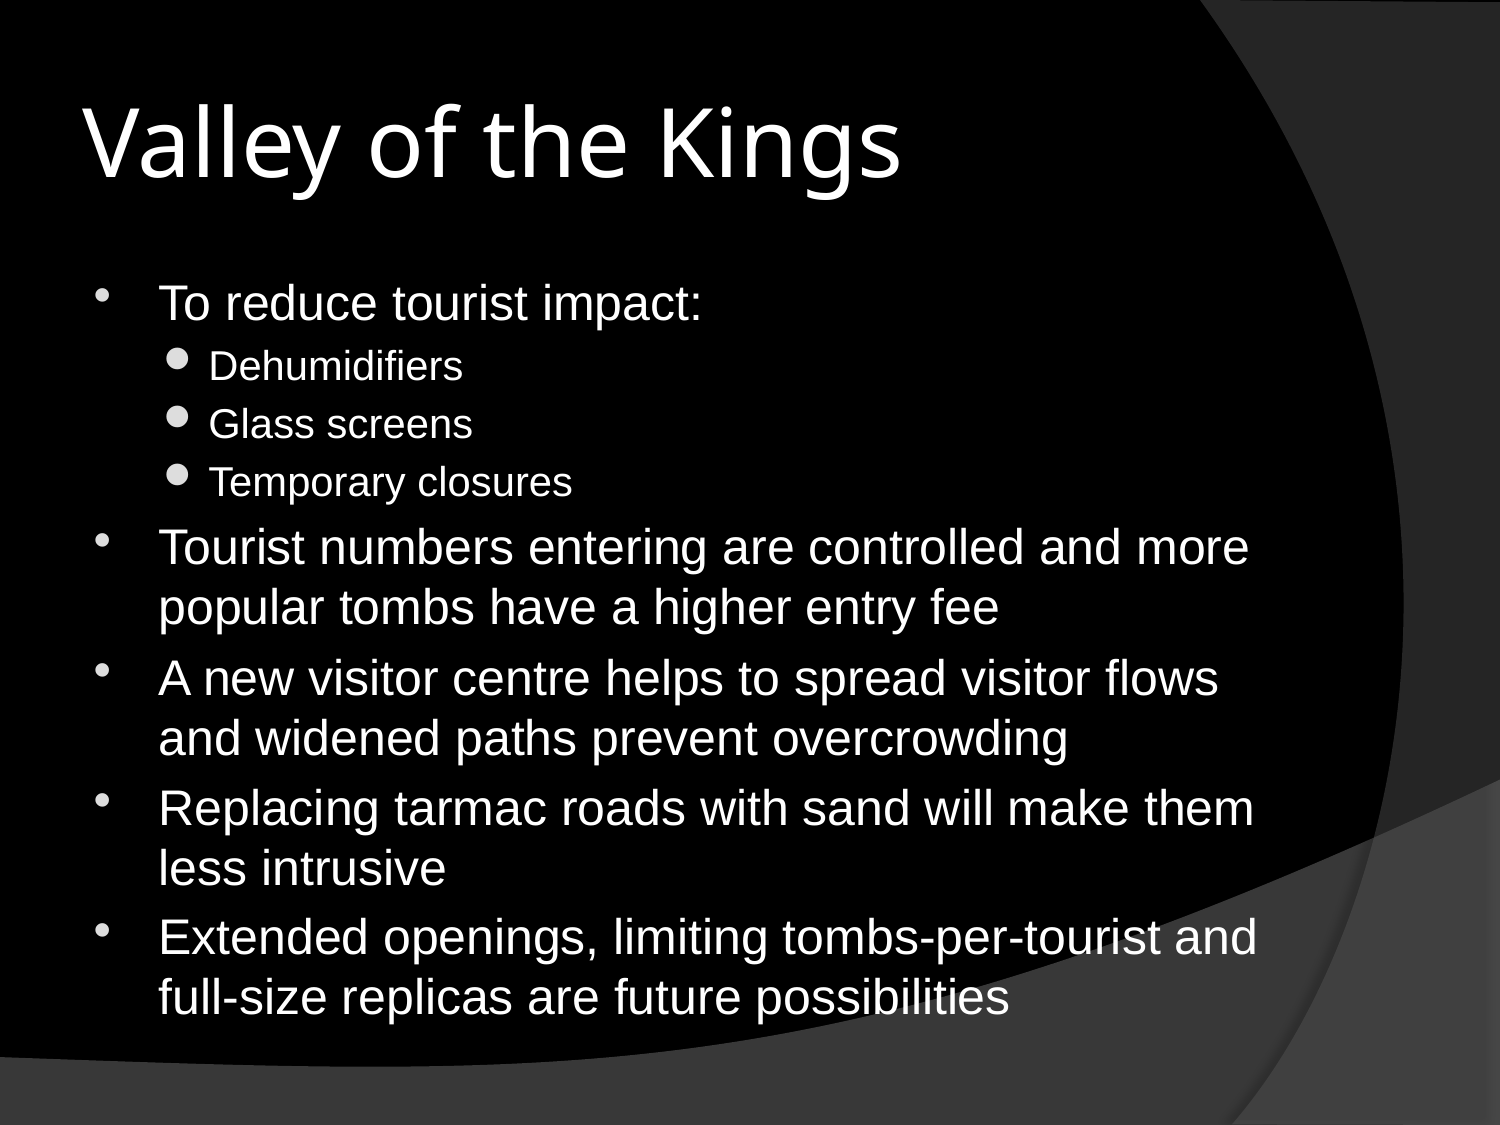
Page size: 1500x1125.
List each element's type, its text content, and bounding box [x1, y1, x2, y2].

title Valley of the Kings [75, 45, 1300, 233]
list To reduce tourist impact: Dehumidifiers Glass screens Temporary closures Tourist numbers entering are controlled and more popular tombs have a higher entry fee A new visitor centre helps to spread visitor flows and widened paths prevent overcrowding Replacing tarmac roads with sand will make them less intrusive Extended openings, limiting tombs-per-tourist and full-size replicas are future possibilities [75, 262, 1300, 1079]
